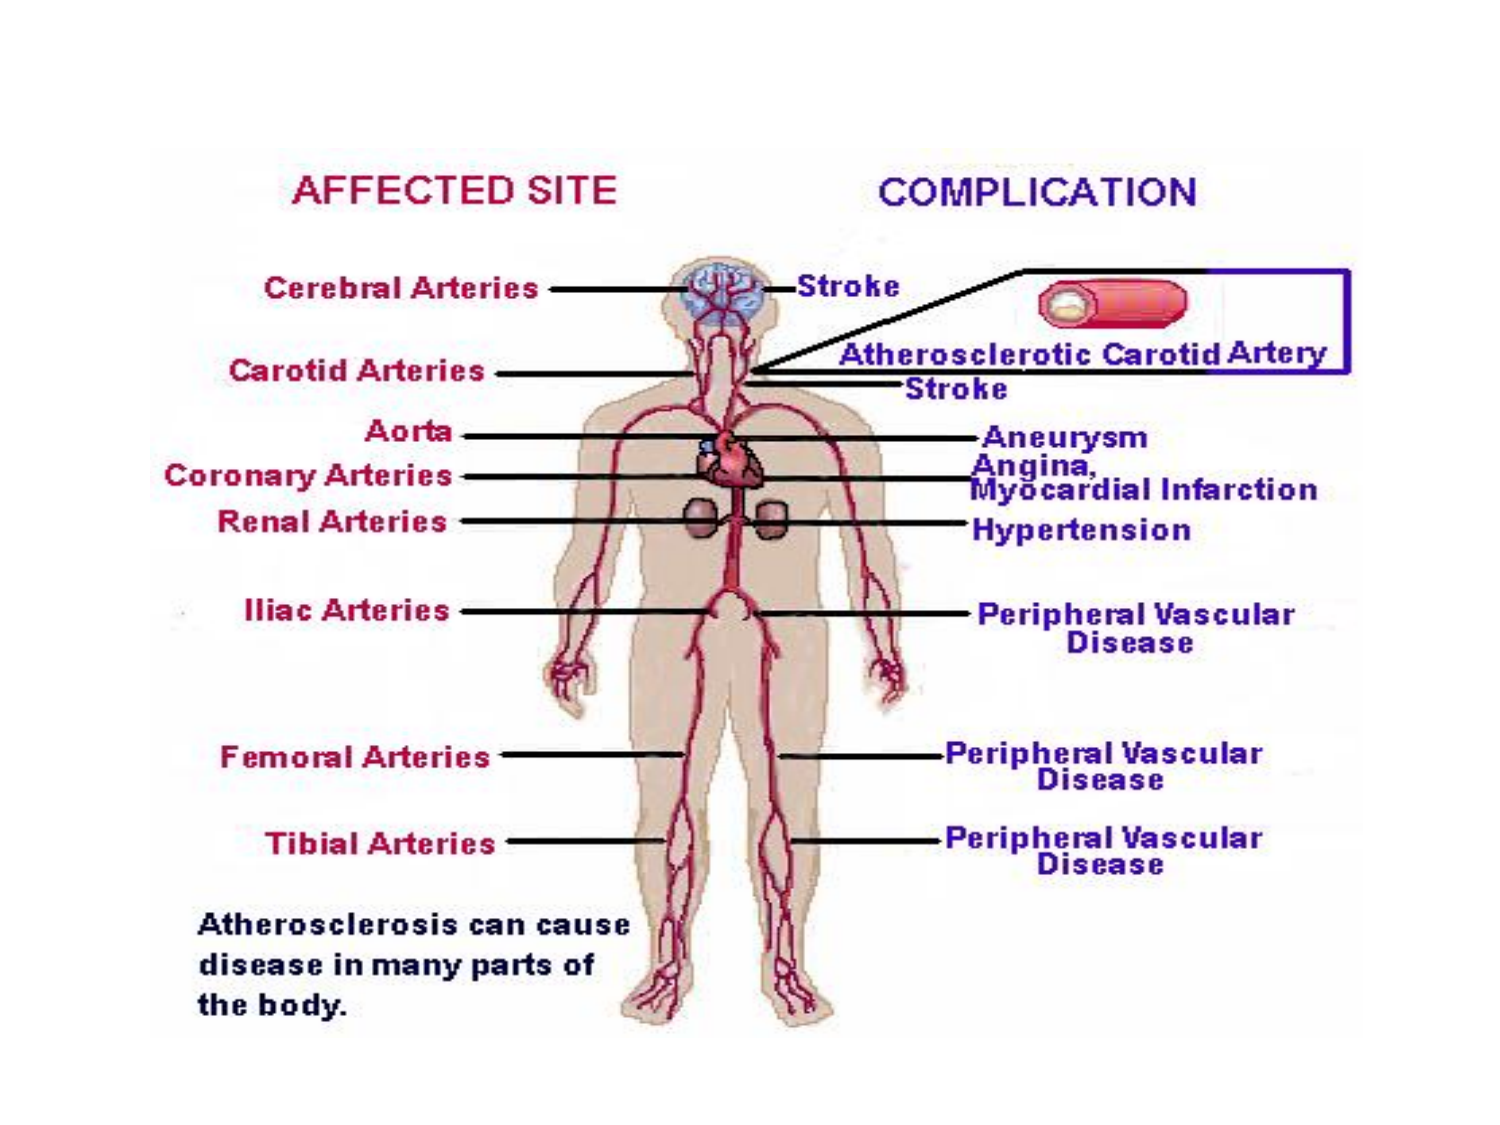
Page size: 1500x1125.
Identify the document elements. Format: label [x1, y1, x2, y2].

picture [149, 147, 1363, 1038]
